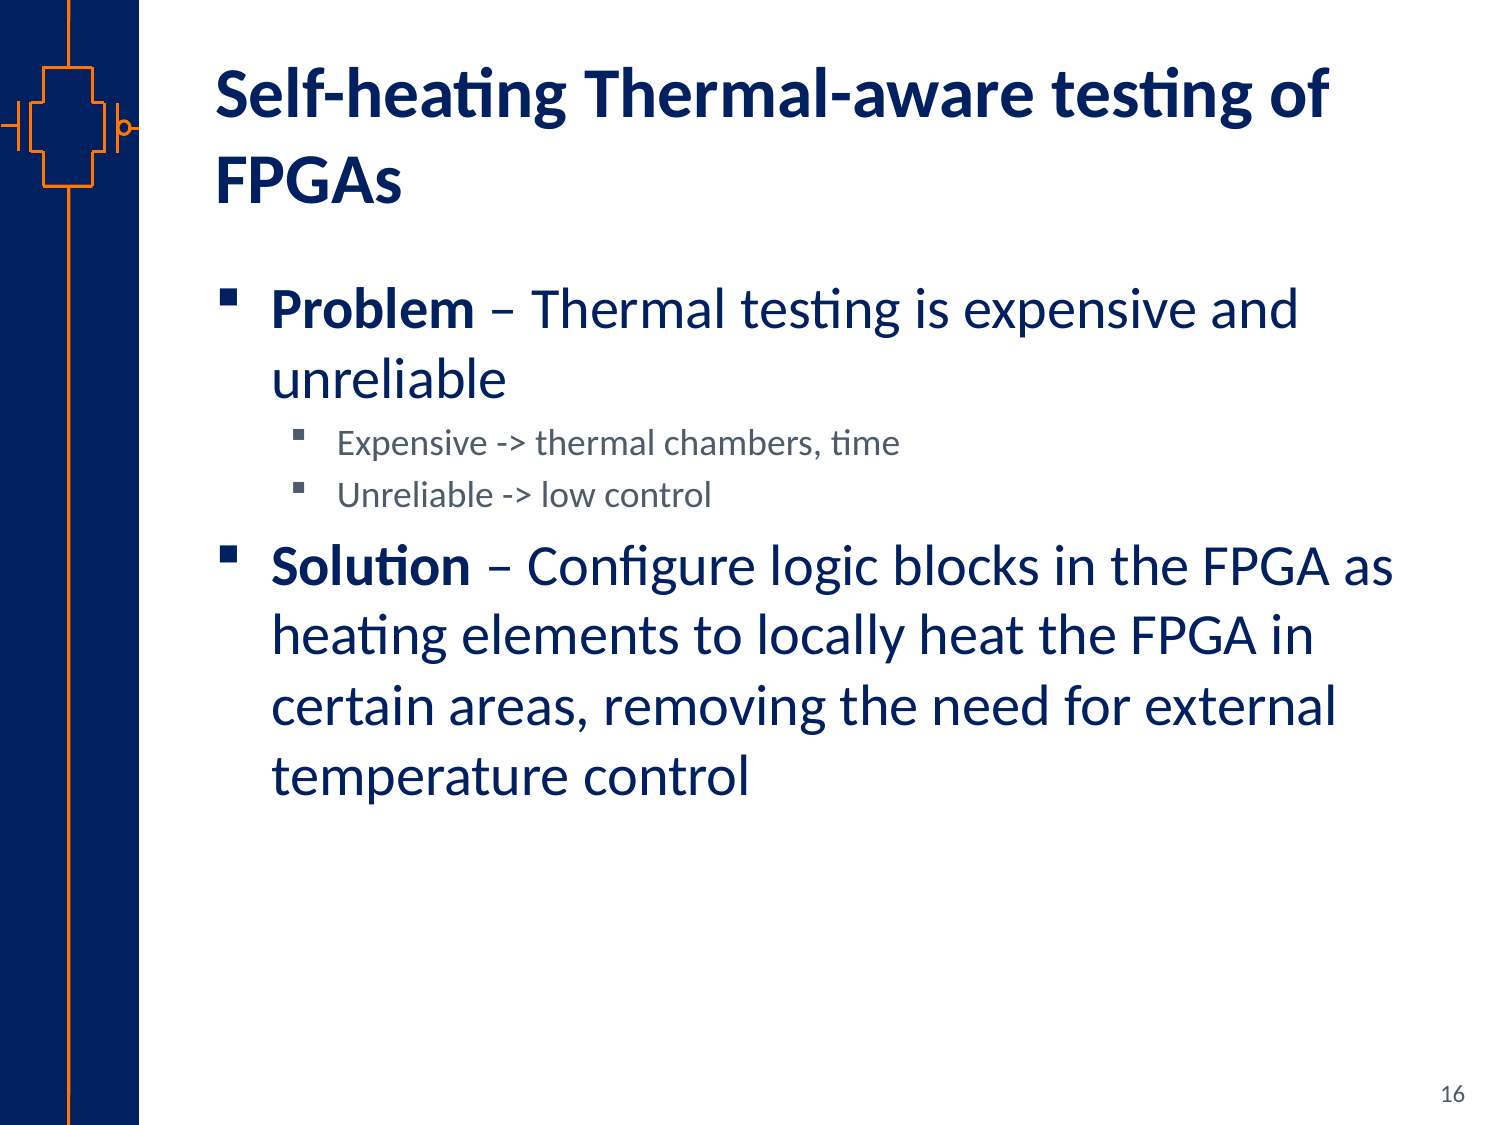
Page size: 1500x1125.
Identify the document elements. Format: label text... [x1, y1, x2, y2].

title Self-heating Thermal-aware testing of FPGAs [200, 37, 1388, 225]
list Problem – Thermal testing is expensive and unreliable Expensive -> thermal chambers, time Unreliable -> low control Solution – Configure logic blocks in the FPGA as heating elements to locally heat the FPGA in certain areas, removing the need for external temperature control [200, 262, 1425, 988]
slide_number 16 [1425, 1062, 1488, 1123]
